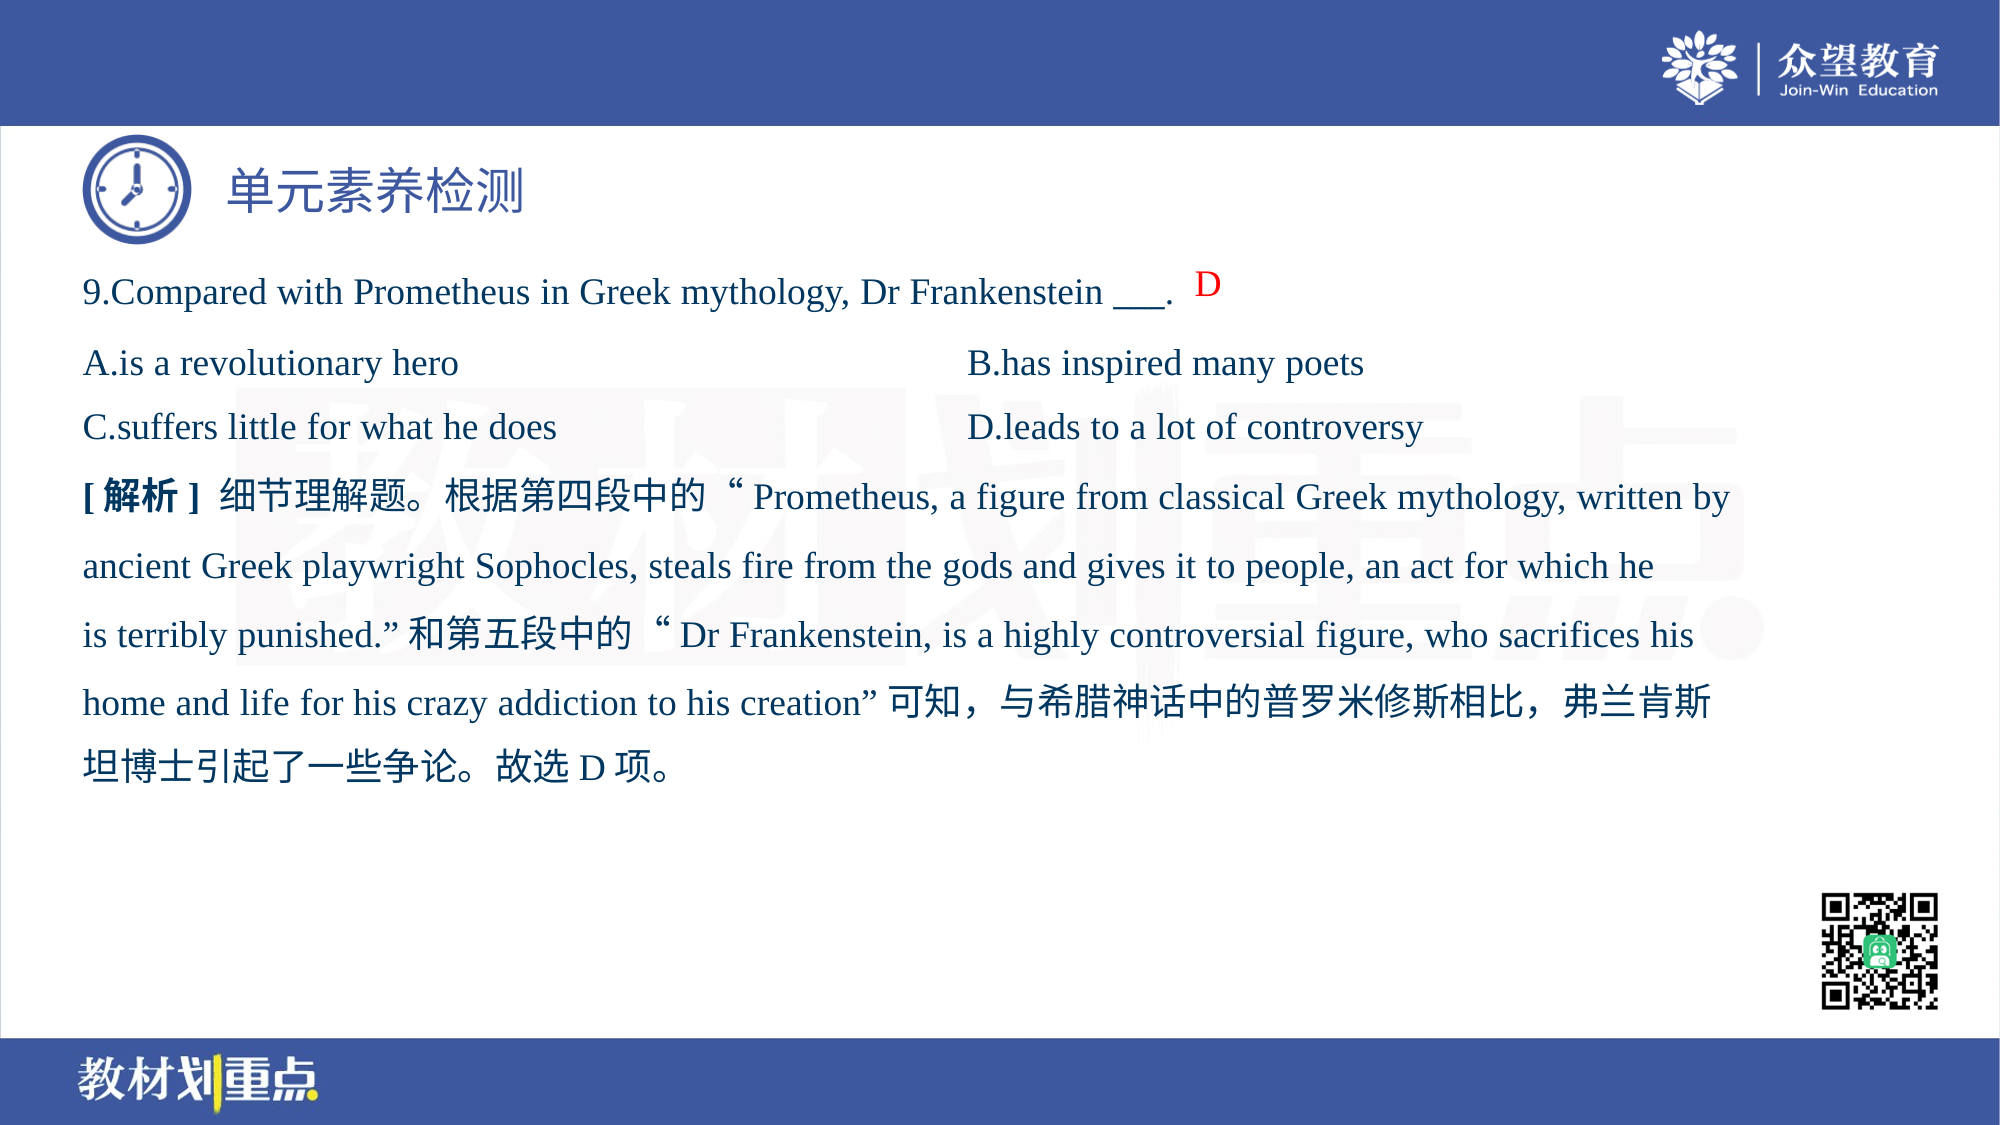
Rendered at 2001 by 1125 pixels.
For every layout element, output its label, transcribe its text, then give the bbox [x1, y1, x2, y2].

text_box D [1180, 238, 1236, 298]
text_box 9.Compared with Prometheus in Greek mythology, Dr Frankenstein ___. [82, 247, 1817, 306]
text_box A.is a revolutionary hero B.has inspired many poets C.suffers little for what he does D.leads to a lot of controversy [82, 313, 1817, 441]
text_box [解析] 细节理解题。根据第四段中的“Prometheus, a figure from classical Greek mythology, written by ancient Greek playwright Sophocles, steals fire from the gods and gives it to people, an act for which he is terribly punished.”和第五段中的“Dr Frankenstein, is a highly controversial figure, who sacrifices his home and life for his crazy addiction to his creation”可知，与希腊神话中的普罗米修斯相比，弗兰肯斯 坦博士引起了一些争论。故选D项。 [82, 448, 1817, 782]
picture [0, 0, 2000, 1125]
